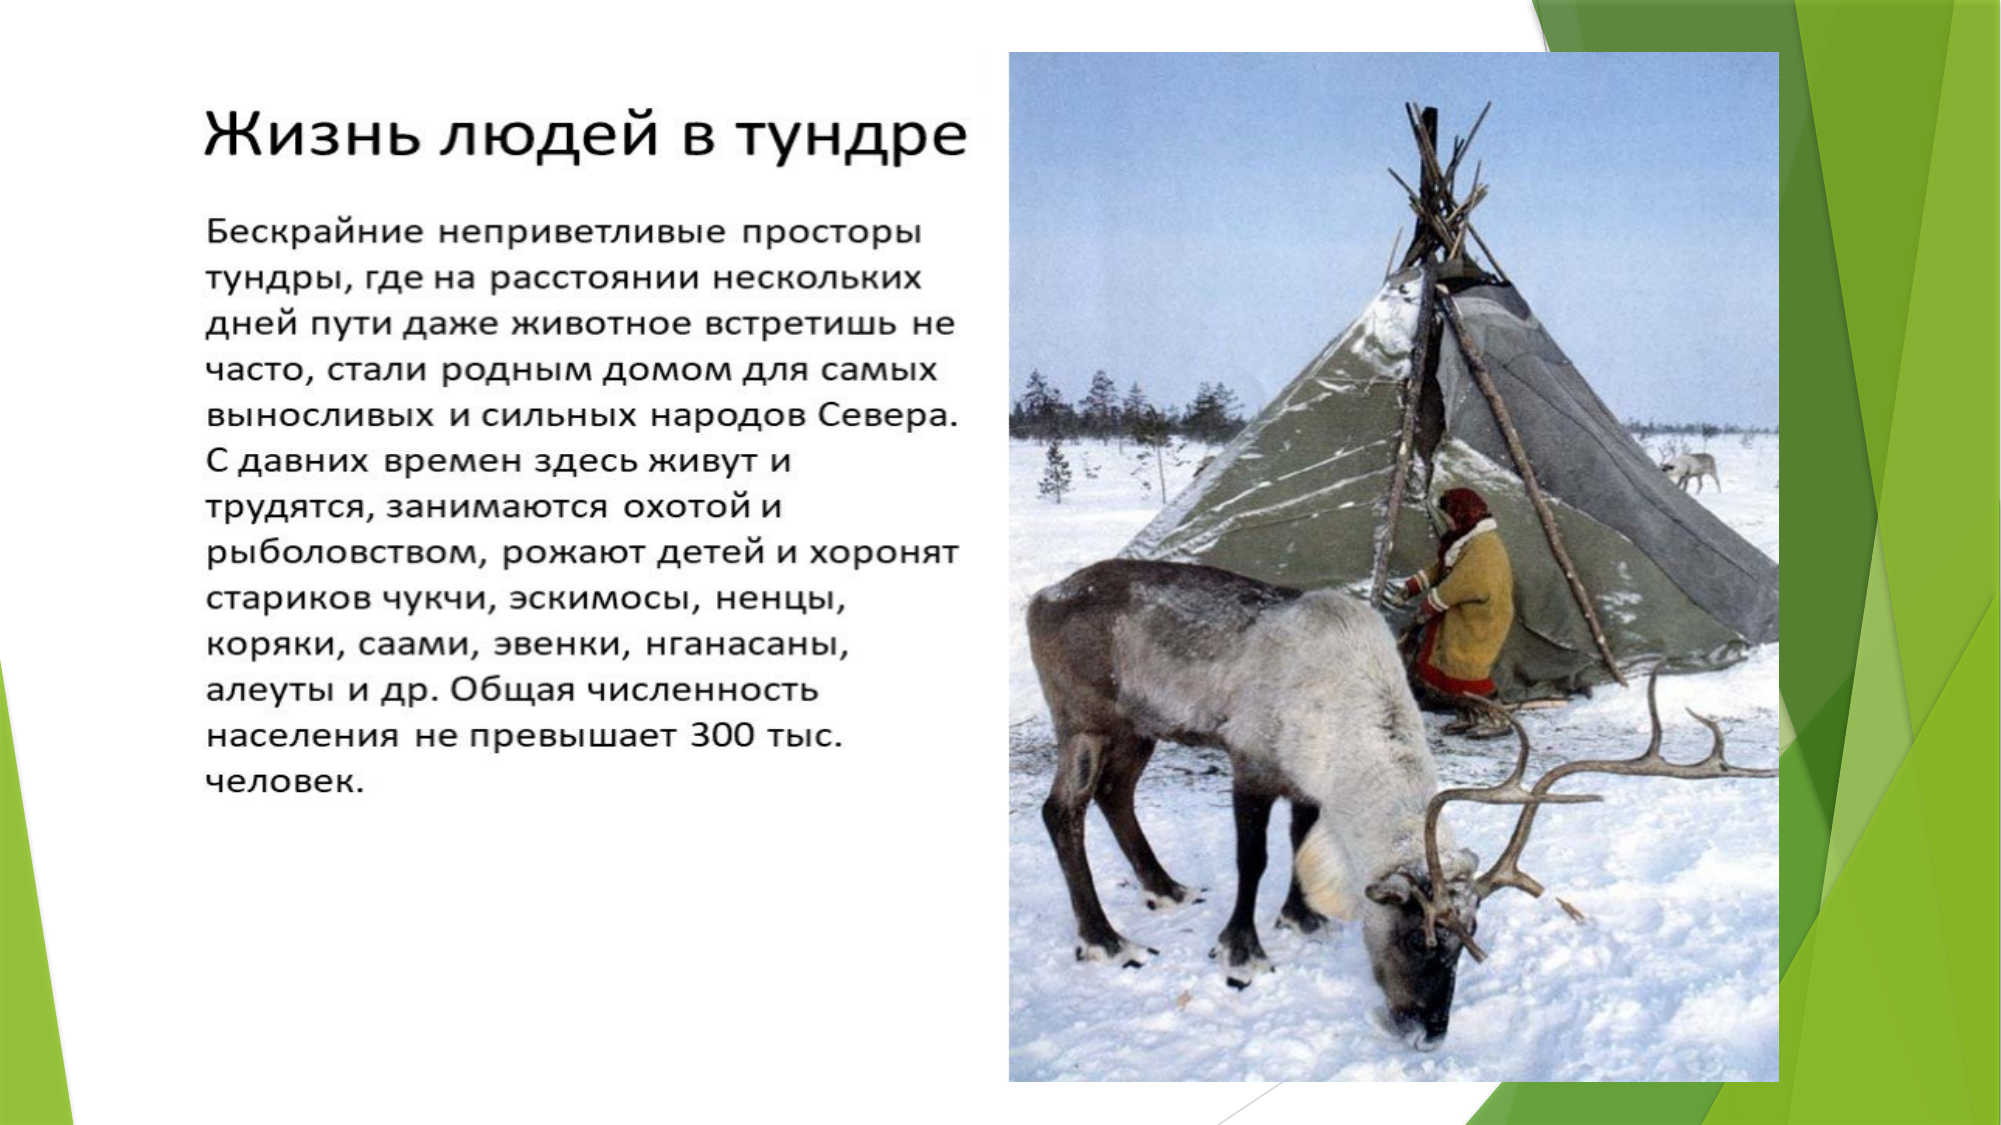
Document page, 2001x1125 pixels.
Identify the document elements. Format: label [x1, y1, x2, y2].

picture [190, 51, 1780, 1083]
